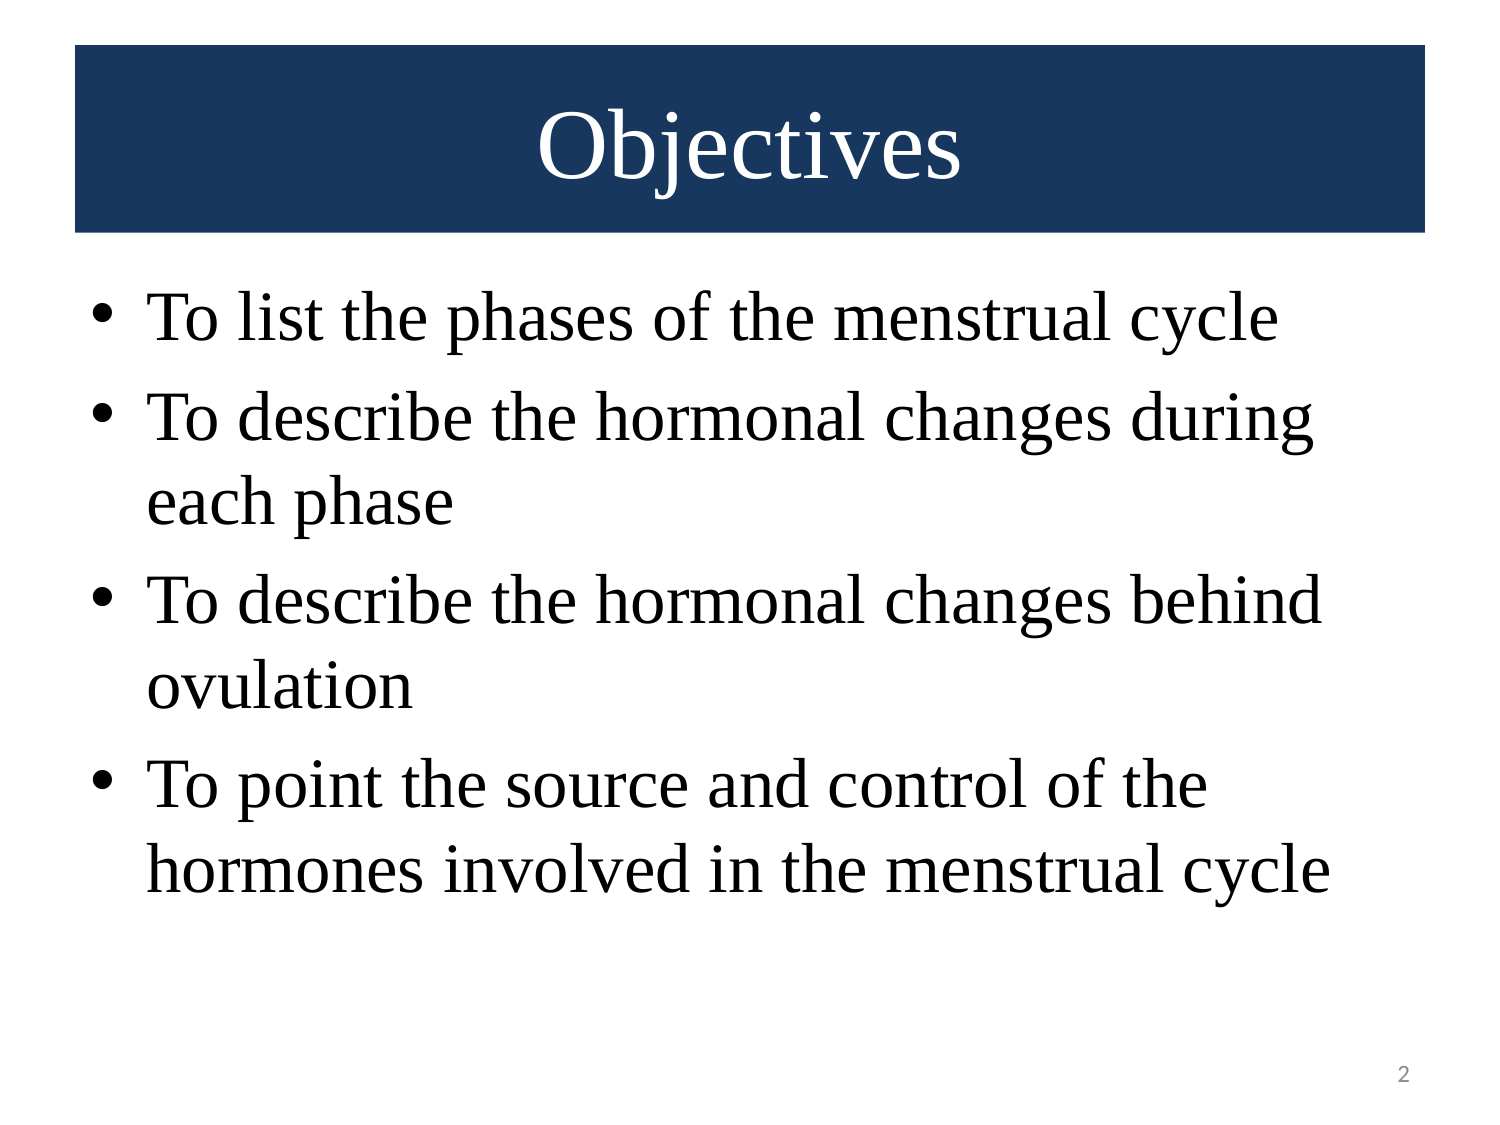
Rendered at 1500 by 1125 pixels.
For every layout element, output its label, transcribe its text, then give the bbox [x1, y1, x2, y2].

title Objectives [75, 45, 1425, 233]
slide_number 2 [1074, 1042, 1425, 1103]
list To list the phases of the menstrual cycle To describe the hormonal changes during each phase To describe the hormonal changes behind ovulation To point the source and control of the hormones involved in the menstrual cycle [75, 262, 1425, 1005]
